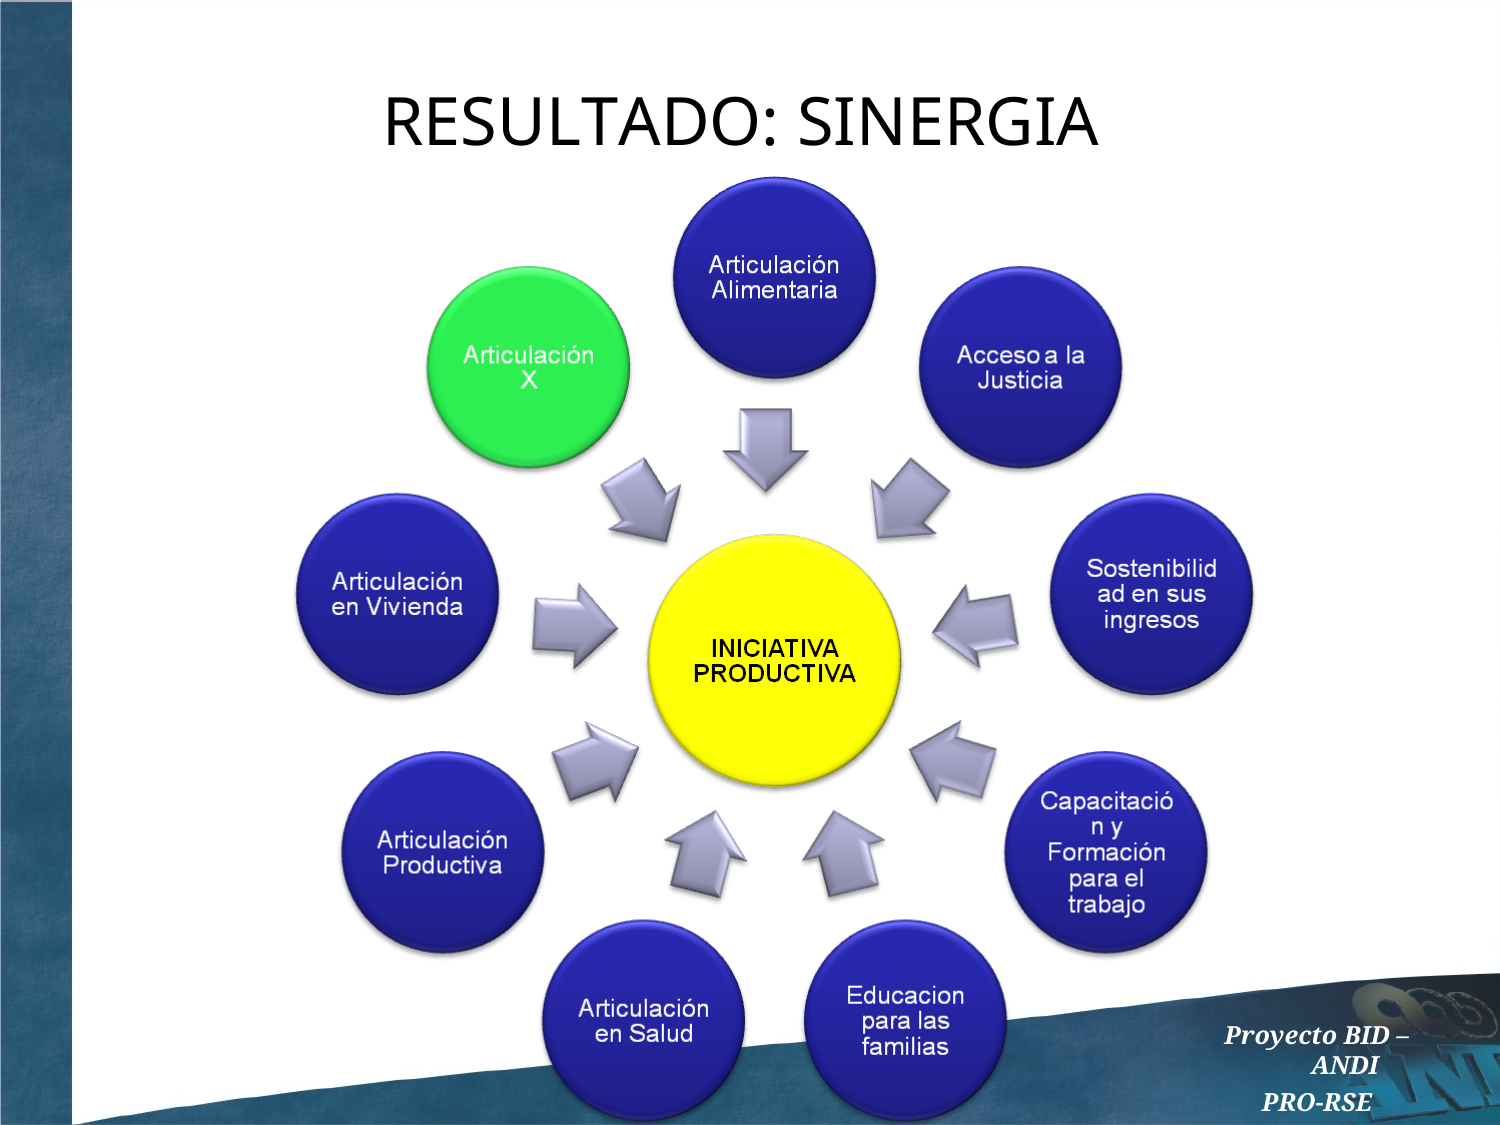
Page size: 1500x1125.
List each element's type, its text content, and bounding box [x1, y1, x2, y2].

picture [0, 0, 1500, 1125]
title RESULTADO: SINERGIA [75, 24, 1425, 172]
